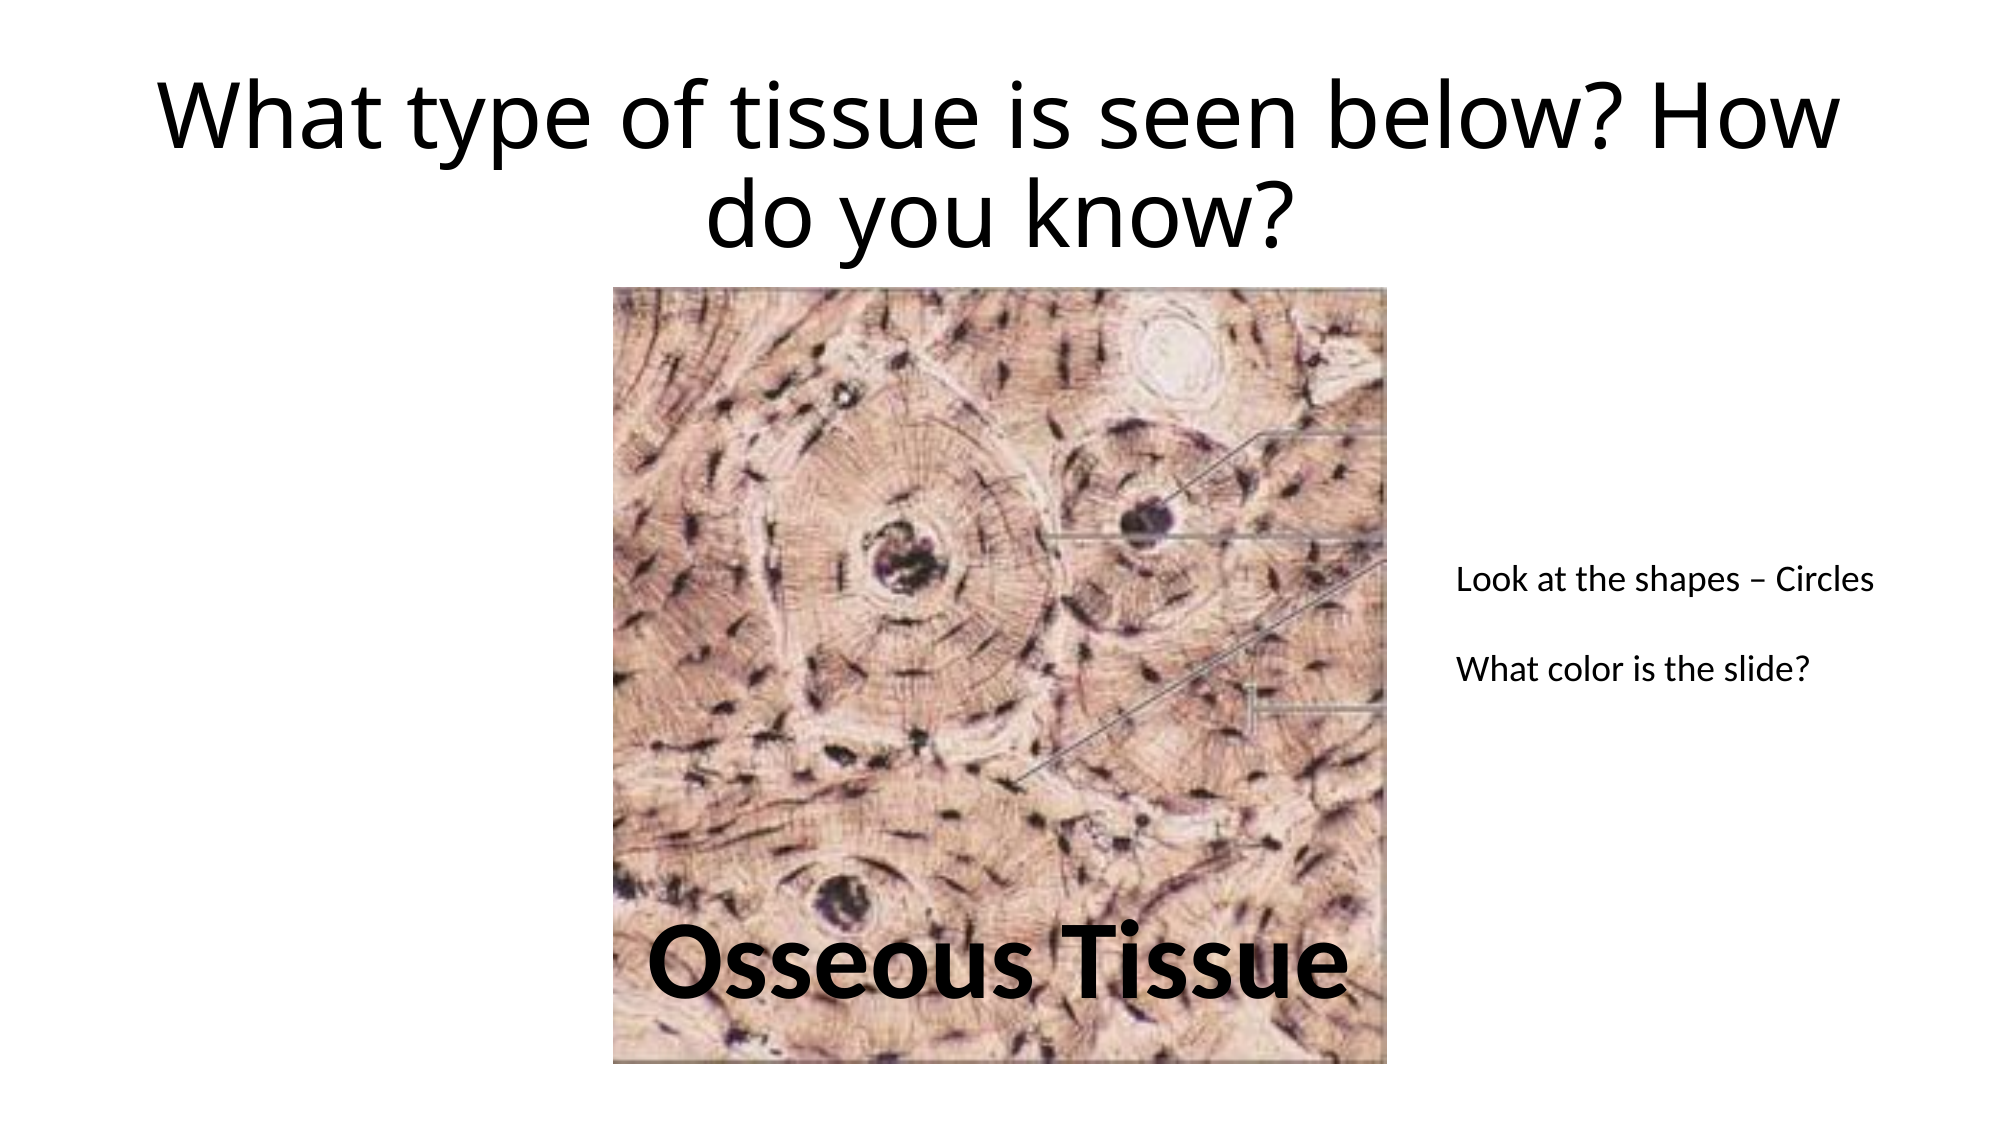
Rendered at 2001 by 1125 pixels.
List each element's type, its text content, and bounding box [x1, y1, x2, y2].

title What type of tissue is seen below? How do you know? [137, 59, 1863, 278]
text_box Look at the shapes – Circles What color is the slide? [1441, 546, 1940, 696]
picture [613, 287, 1387, 1064]
